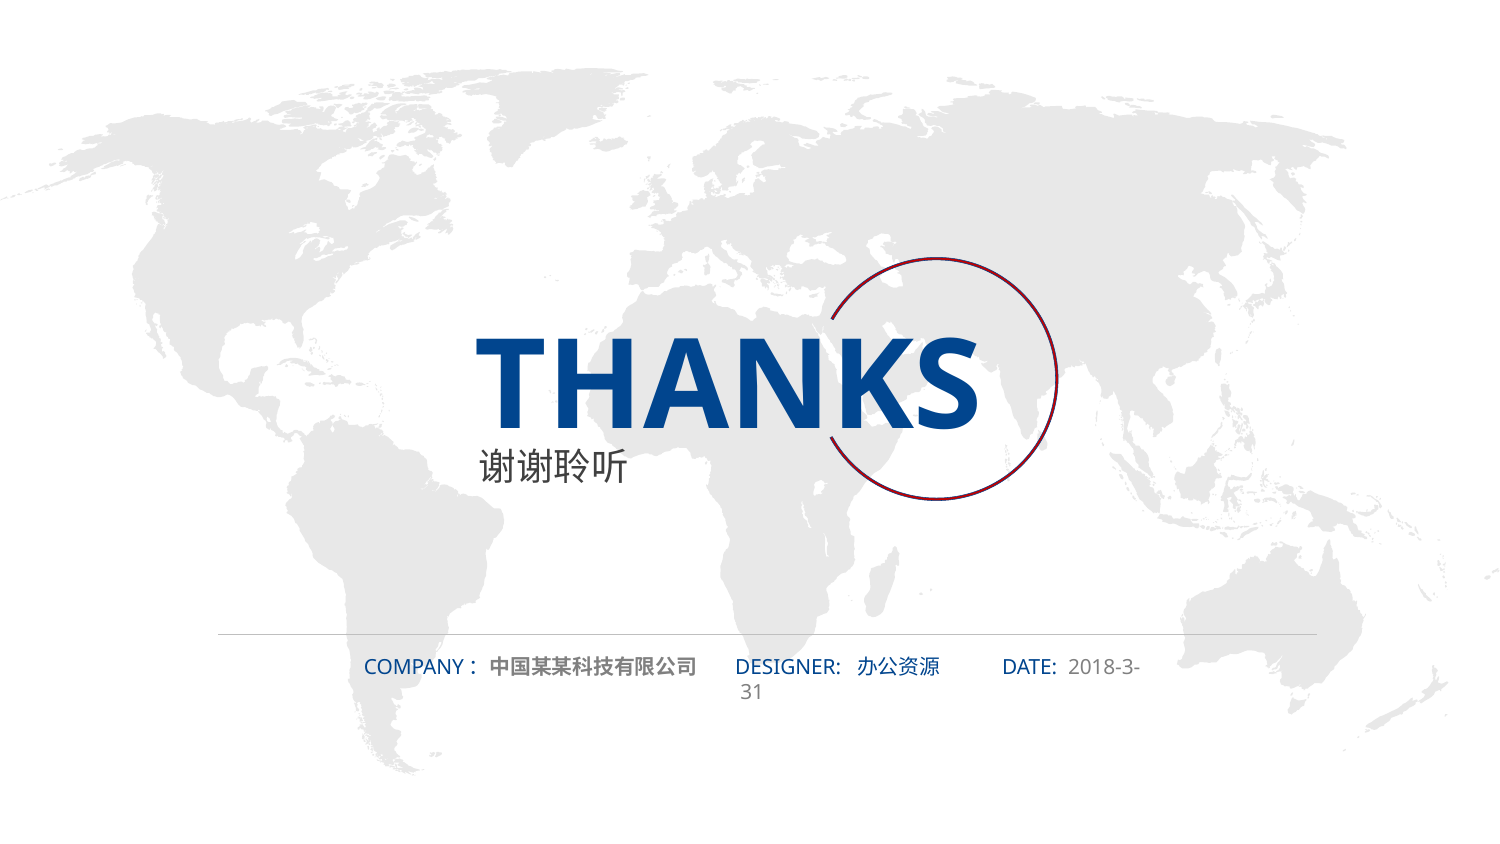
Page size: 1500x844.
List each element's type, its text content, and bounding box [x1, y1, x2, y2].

text_box [827, 255, 1061, 503]
text_box THANKS [460, 296, 999, 462]
text_box COMPANY：中国某某科技有限公司 DESIGNER: 办公资源 DATE: 2018-3-31 [348, 646, 1156, 712]
text_box 谢谢聆听 [464, 435, 824, 495]
